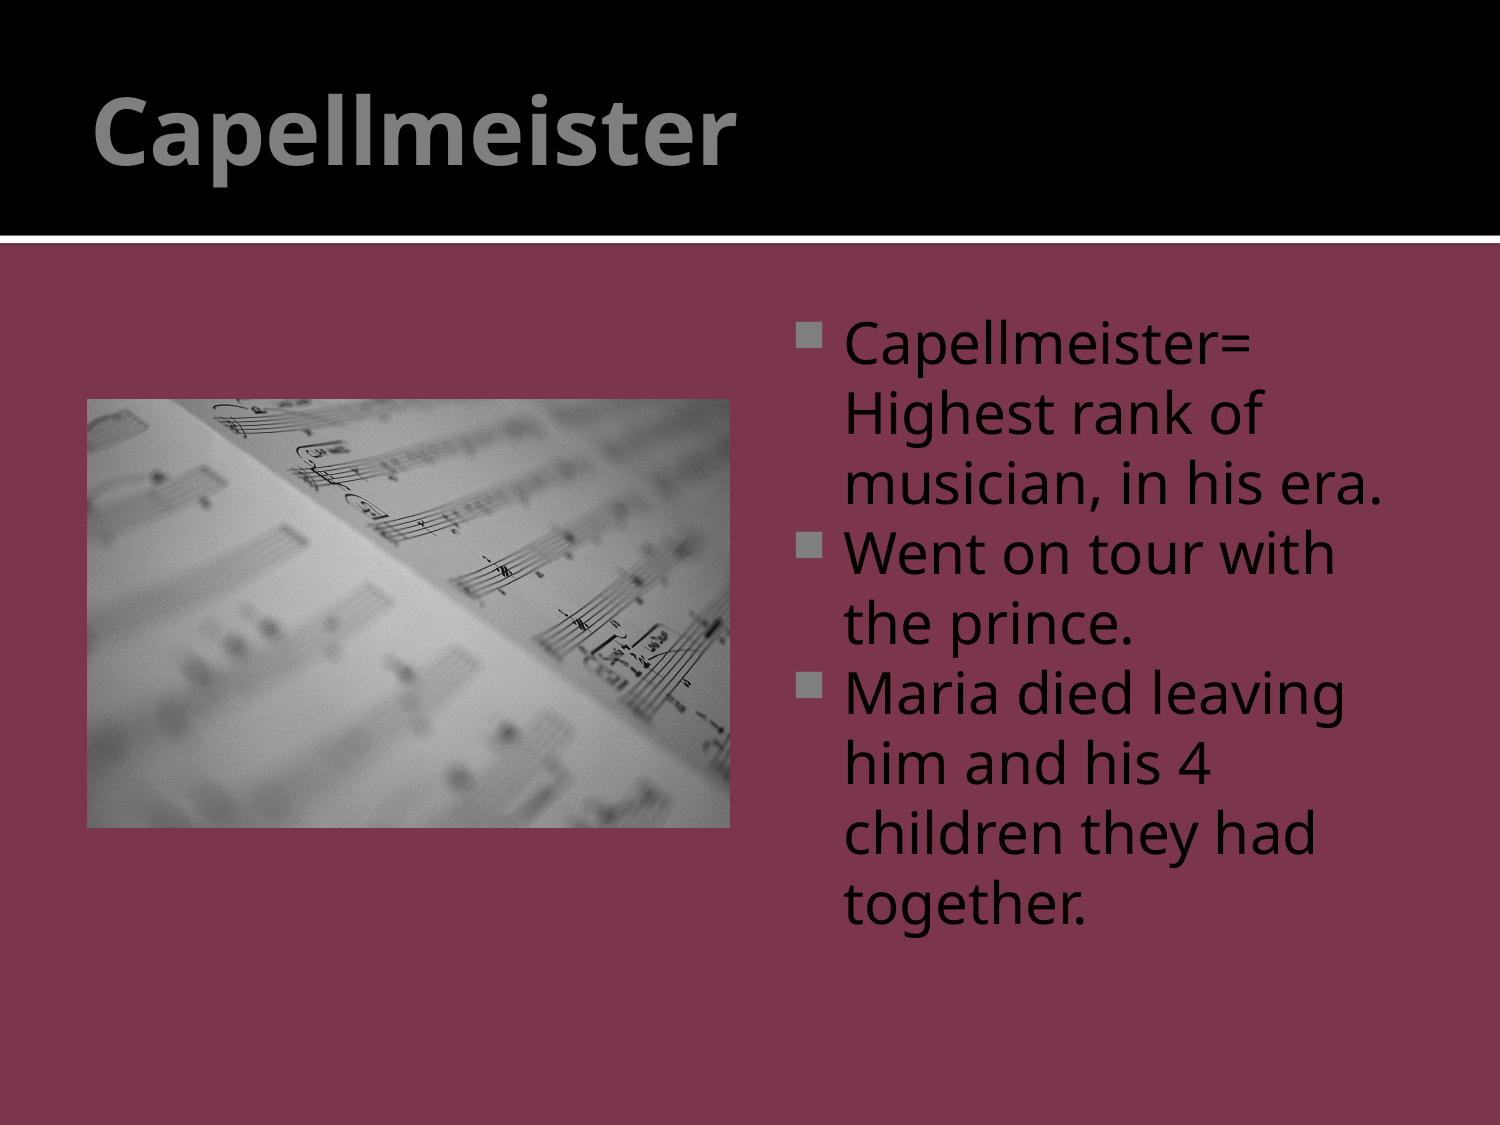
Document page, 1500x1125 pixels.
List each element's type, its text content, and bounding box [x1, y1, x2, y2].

list Capellmeister= Highest rank of musician, in his era. Went on tour with the prince. Maria died leaving him and his 4 children they had together. [762, 291, 1425, 1050]
title Capellmeister [75, 24, 1425, 231]
picture [87, 399, 730, 828]
